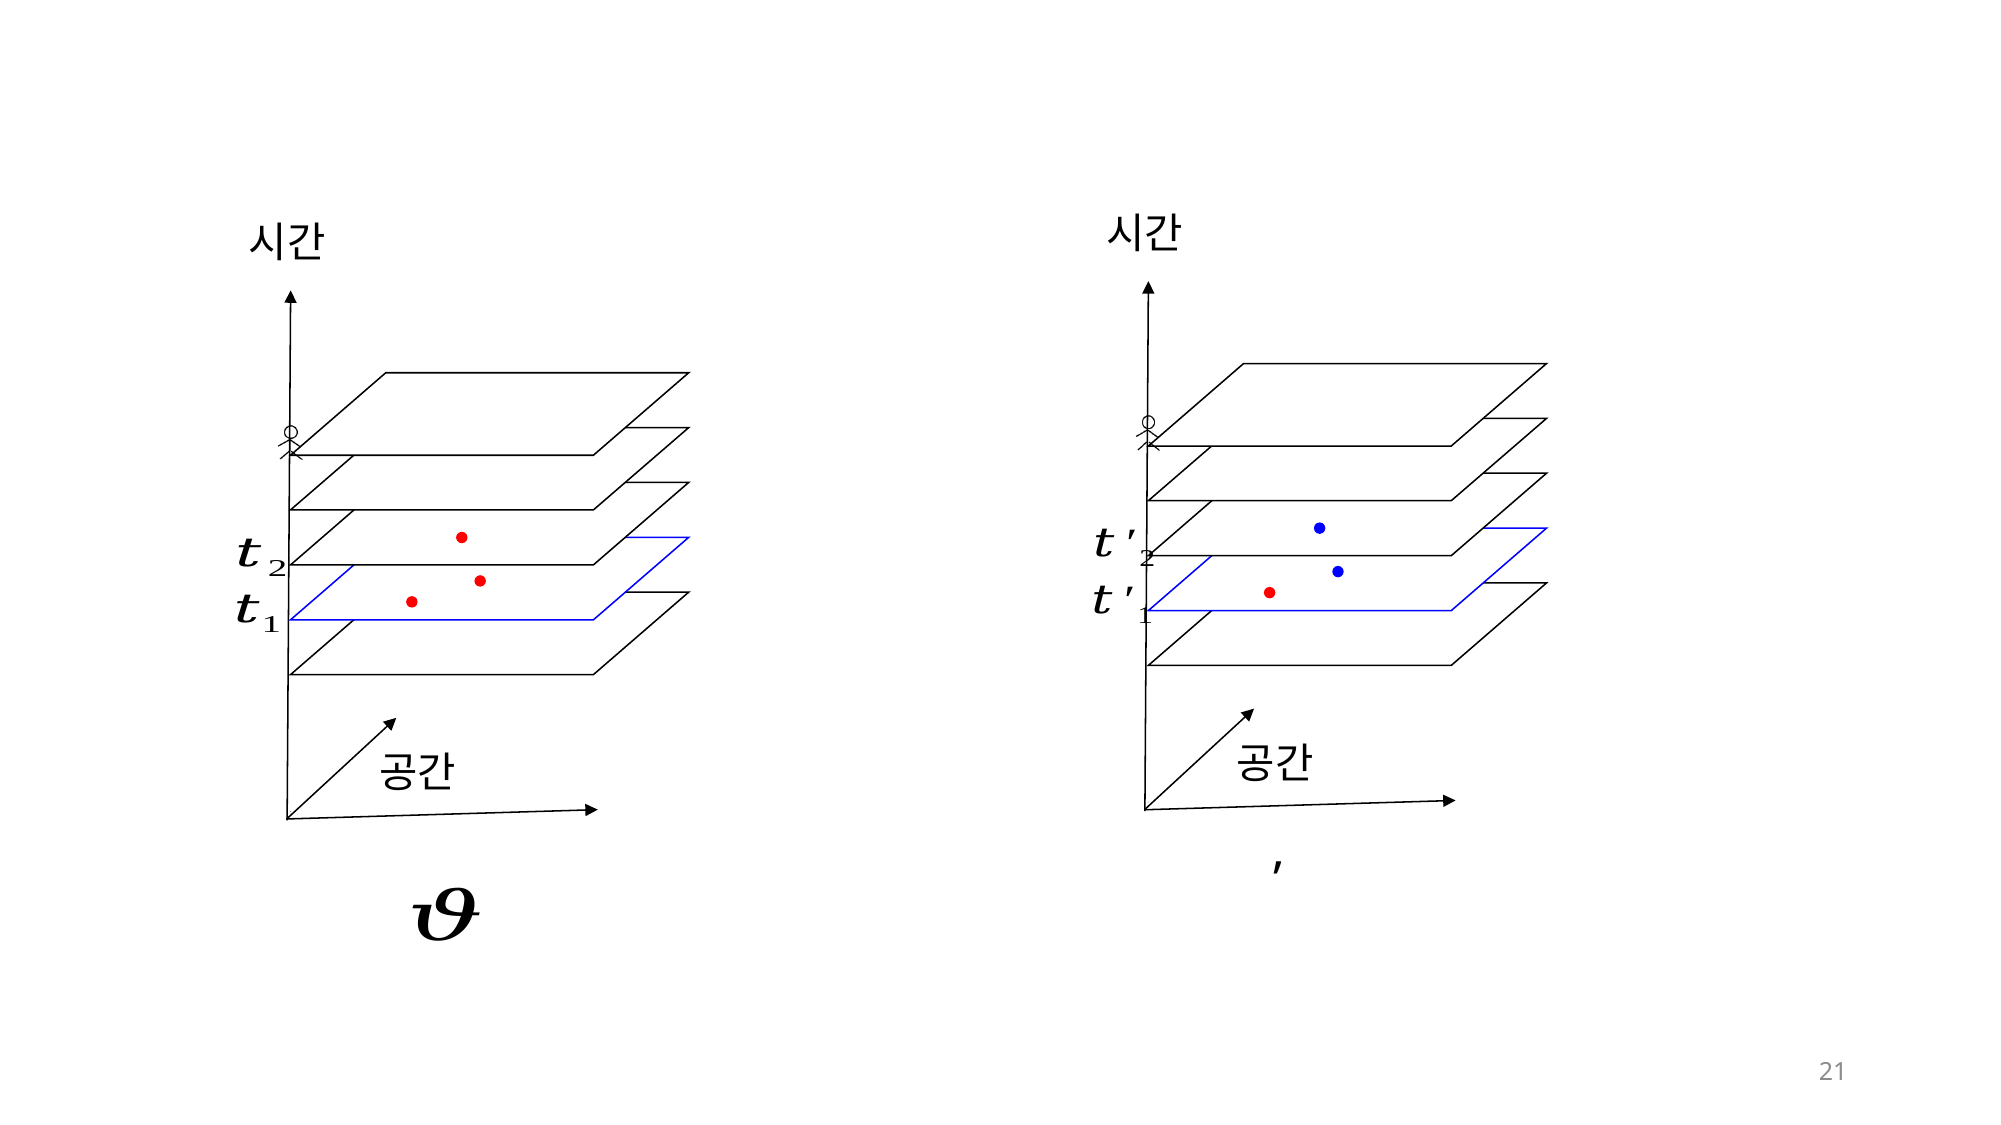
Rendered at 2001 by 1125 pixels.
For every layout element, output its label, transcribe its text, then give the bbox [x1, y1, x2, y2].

picture [277, 425, 302, 460]
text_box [233, 208, 699, 821]
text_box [1091, 198, 1557, 812]
slide_number 21 [1412, 1042, 1863, 1103]
picture [1135, 415, 1160, 451]
